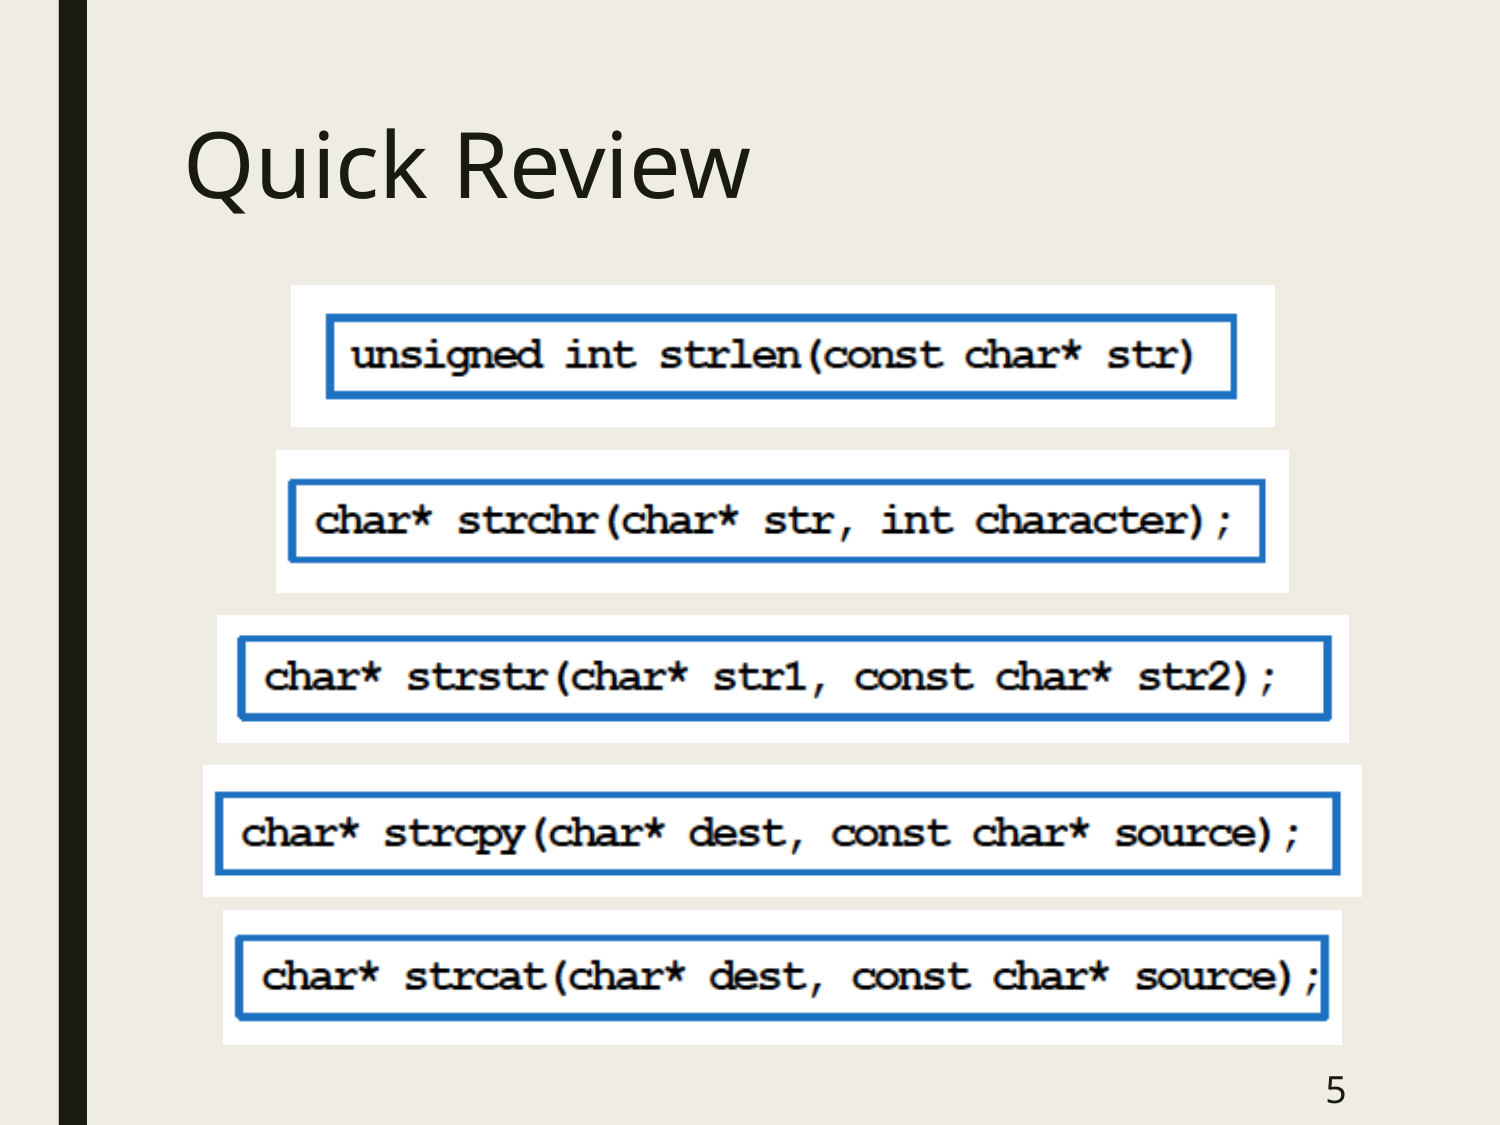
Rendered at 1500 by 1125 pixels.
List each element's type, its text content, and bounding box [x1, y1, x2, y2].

picture [276, 450, 1289, 593]
picture [223, 910, 1342, 1045]
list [290, 285, 1275, 428]
slide_number 5 [1165, 1058, 1362, 1125]
title Quick Review [168, 112, 1351, 357]
picture [203, 765, 1362, 897]
picture [216, 615, 1349, 743]
